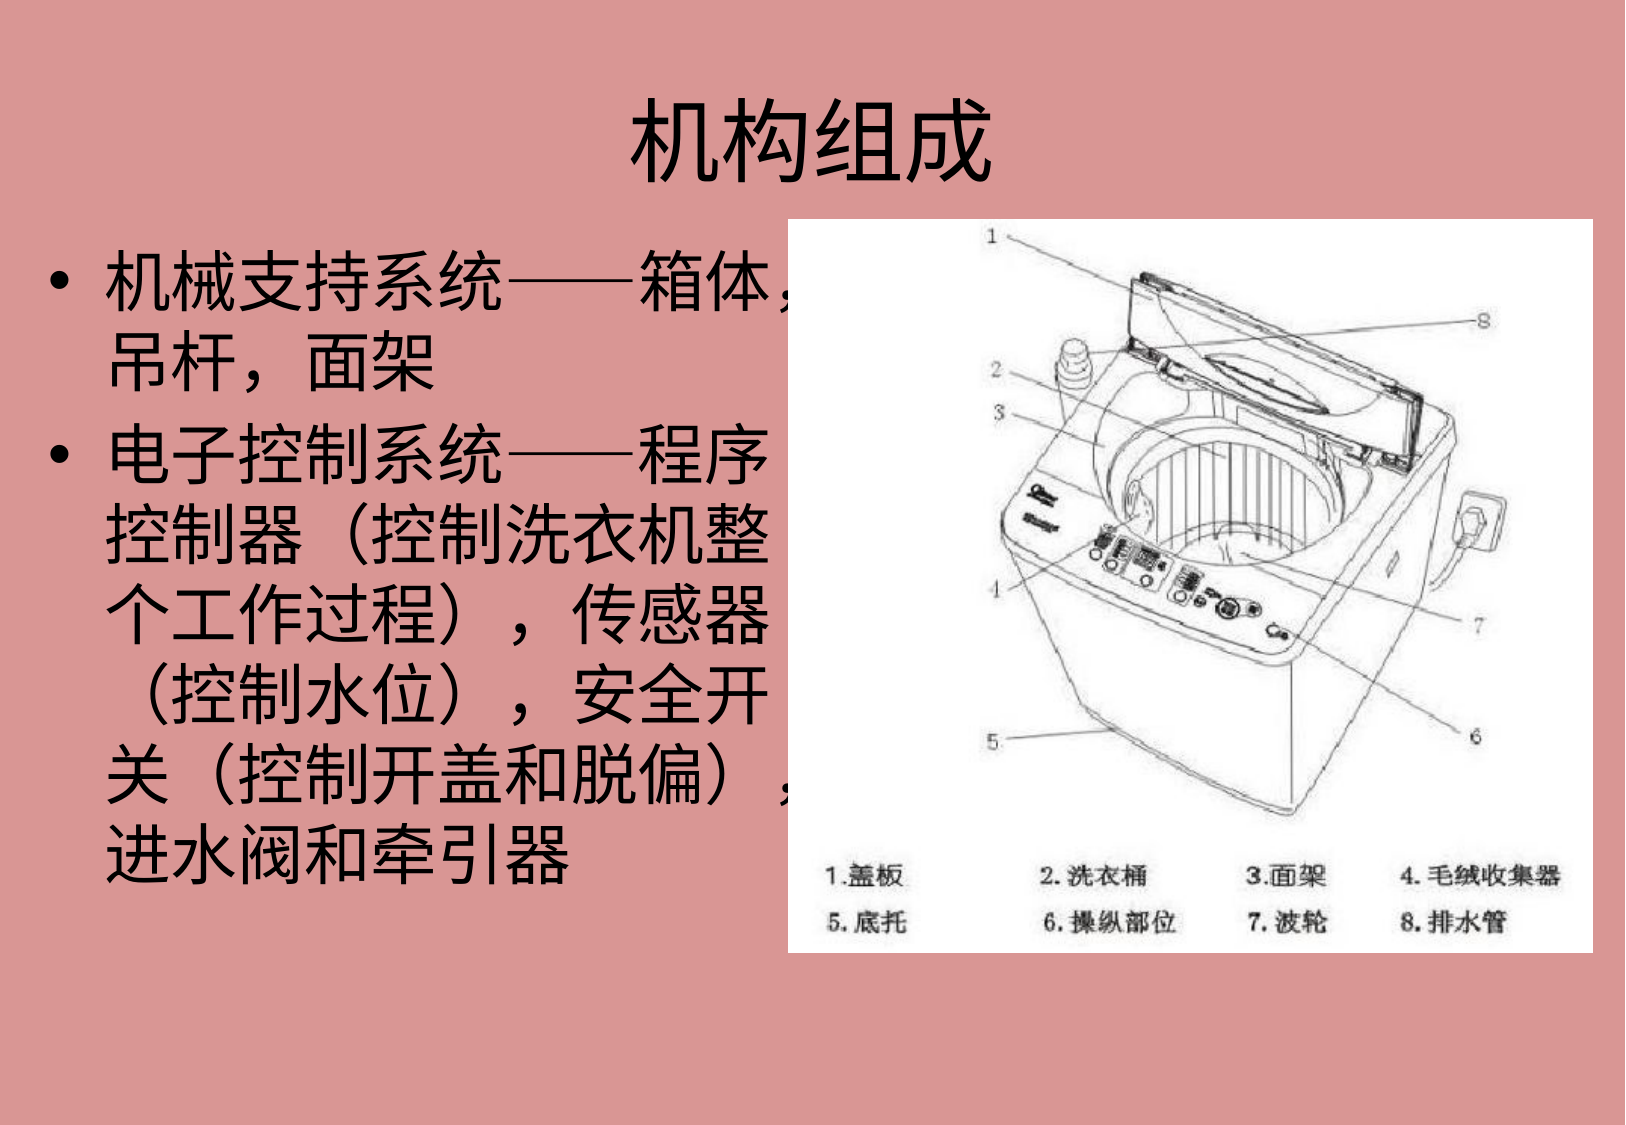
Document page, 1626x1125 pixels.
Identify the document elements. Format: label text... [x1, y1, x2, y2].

picture [788, 219, 1593, 953]
title 机构组成 [81, 45, 1544, 231]
list 机械支持系统——箱体，吊杆，面架 电子控制系统——程序控制器（控制洗衣机整个工作过程），传感器（控制水位），安全开关（控制开盖和脱偏），进水阀和牵引器 [32, 231, 800, 975]
